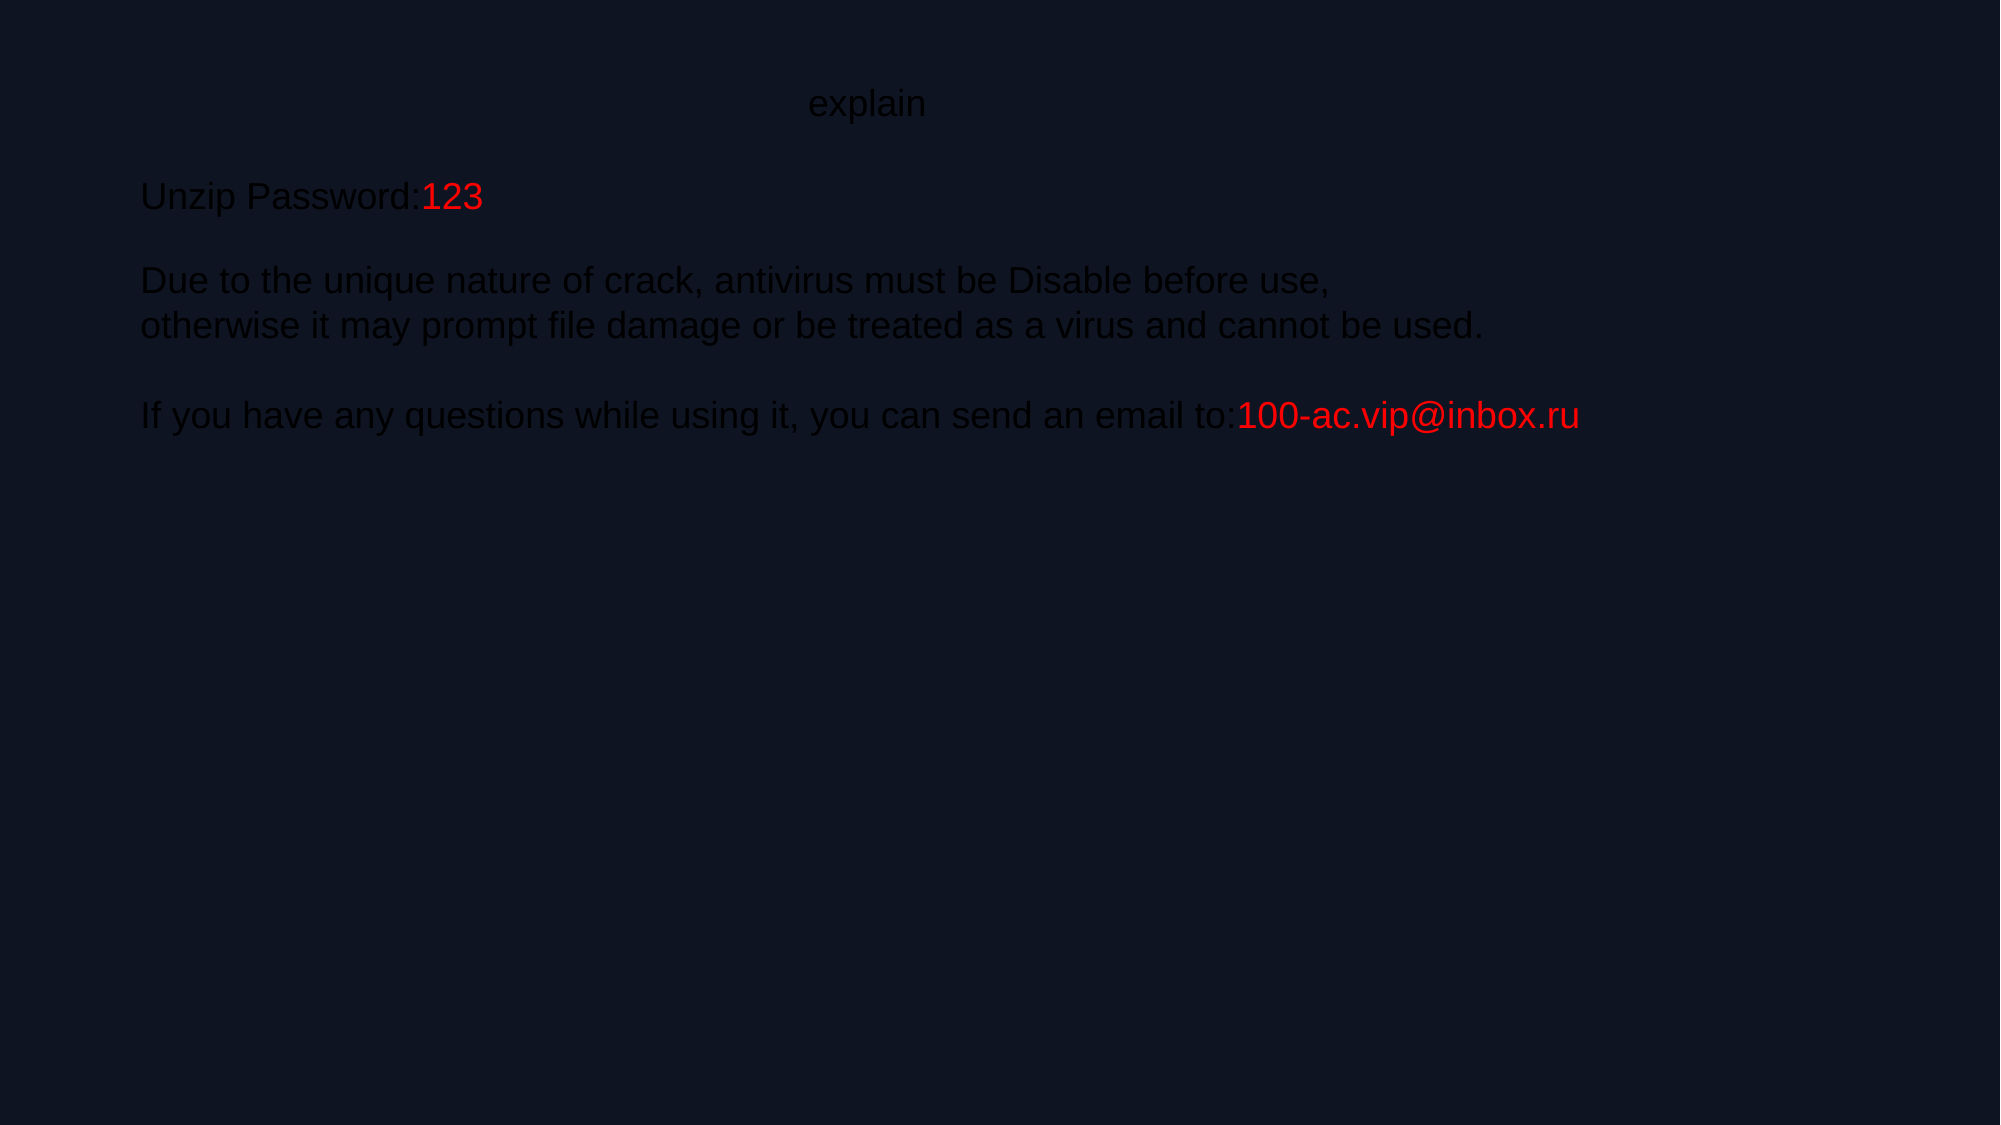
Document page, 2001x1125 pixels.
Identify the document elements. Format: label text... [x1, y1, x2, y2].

text_box Due to the unique nature of crack, antivirus must be Disable before use, otherwise it may prompt file damage or be treated as a virus and cannot be used. If you have any questions while using it, you can send an email to:100-ac.vip@inbox.ru [125, 248, 1976, 489]
text_box explain [412, 71, 1322, 131]
text_box Unzip Password:123 [125, 164, 547, 225]
